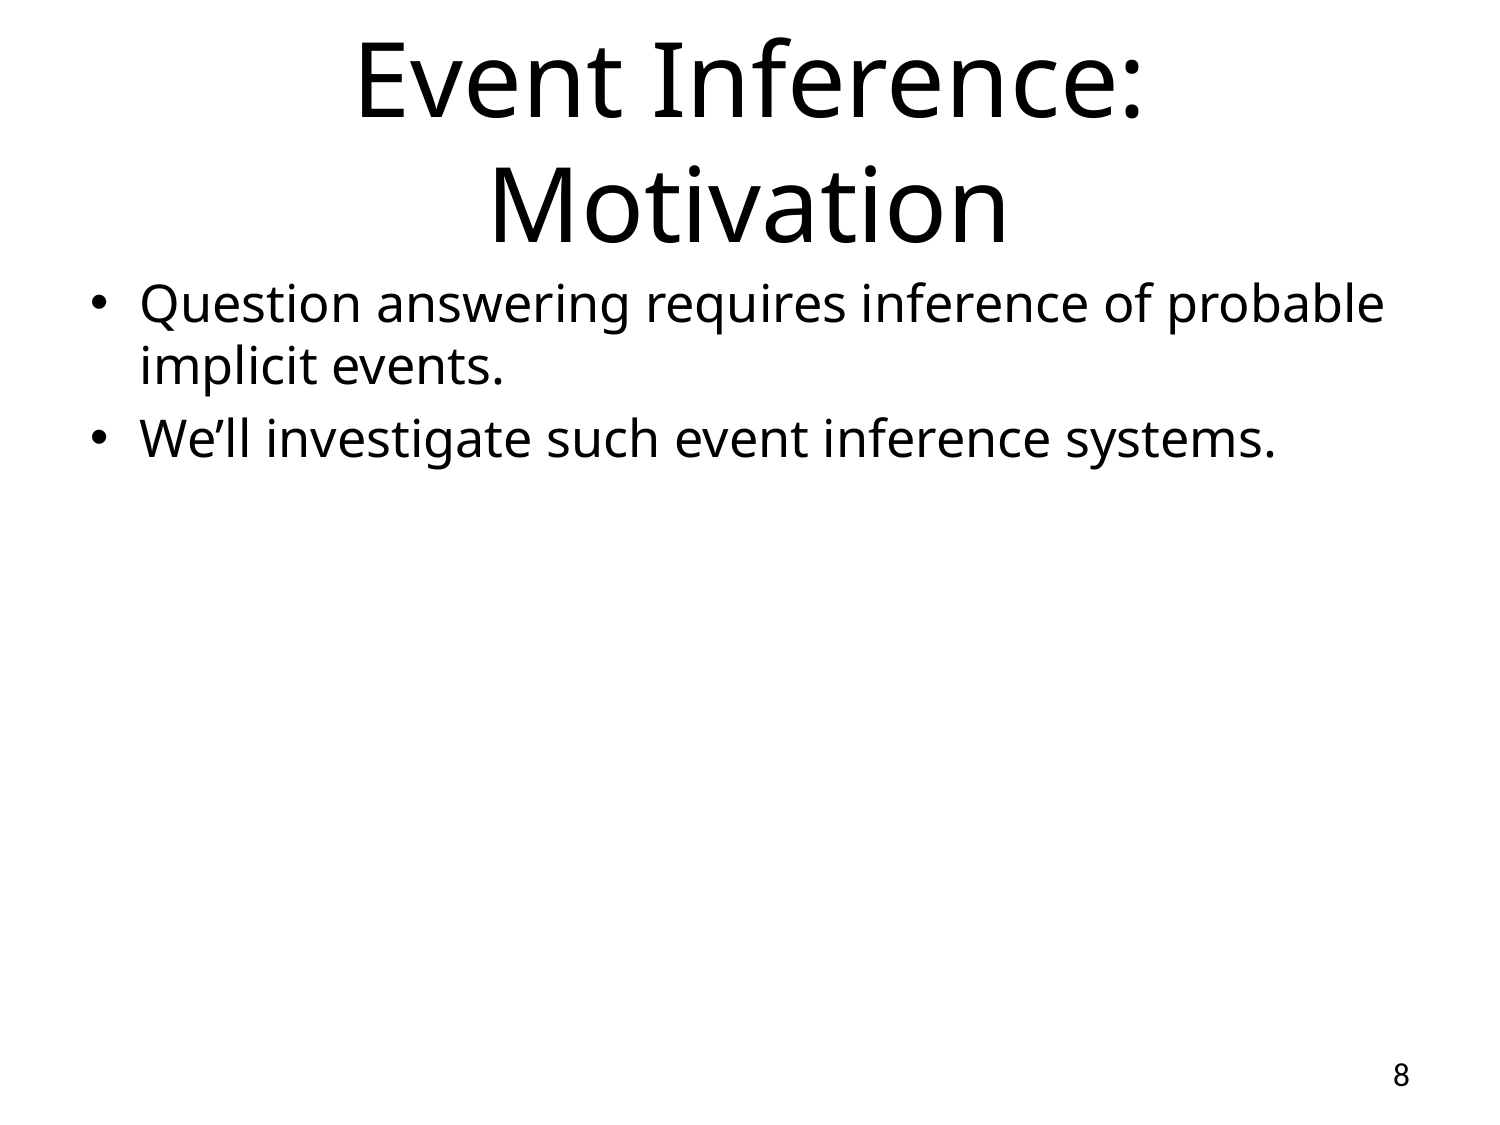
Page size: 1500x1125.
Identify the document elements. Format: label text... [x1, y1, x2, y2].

slide_number 8 [1074, 1042, 1425, 1103]
title Event Inference: Motivation [75, 45, 1425, 233]
list Question answering requires inference of probable implicit events. We’ll investigate such event inference systems. [75, 262, 1425, 1005]
